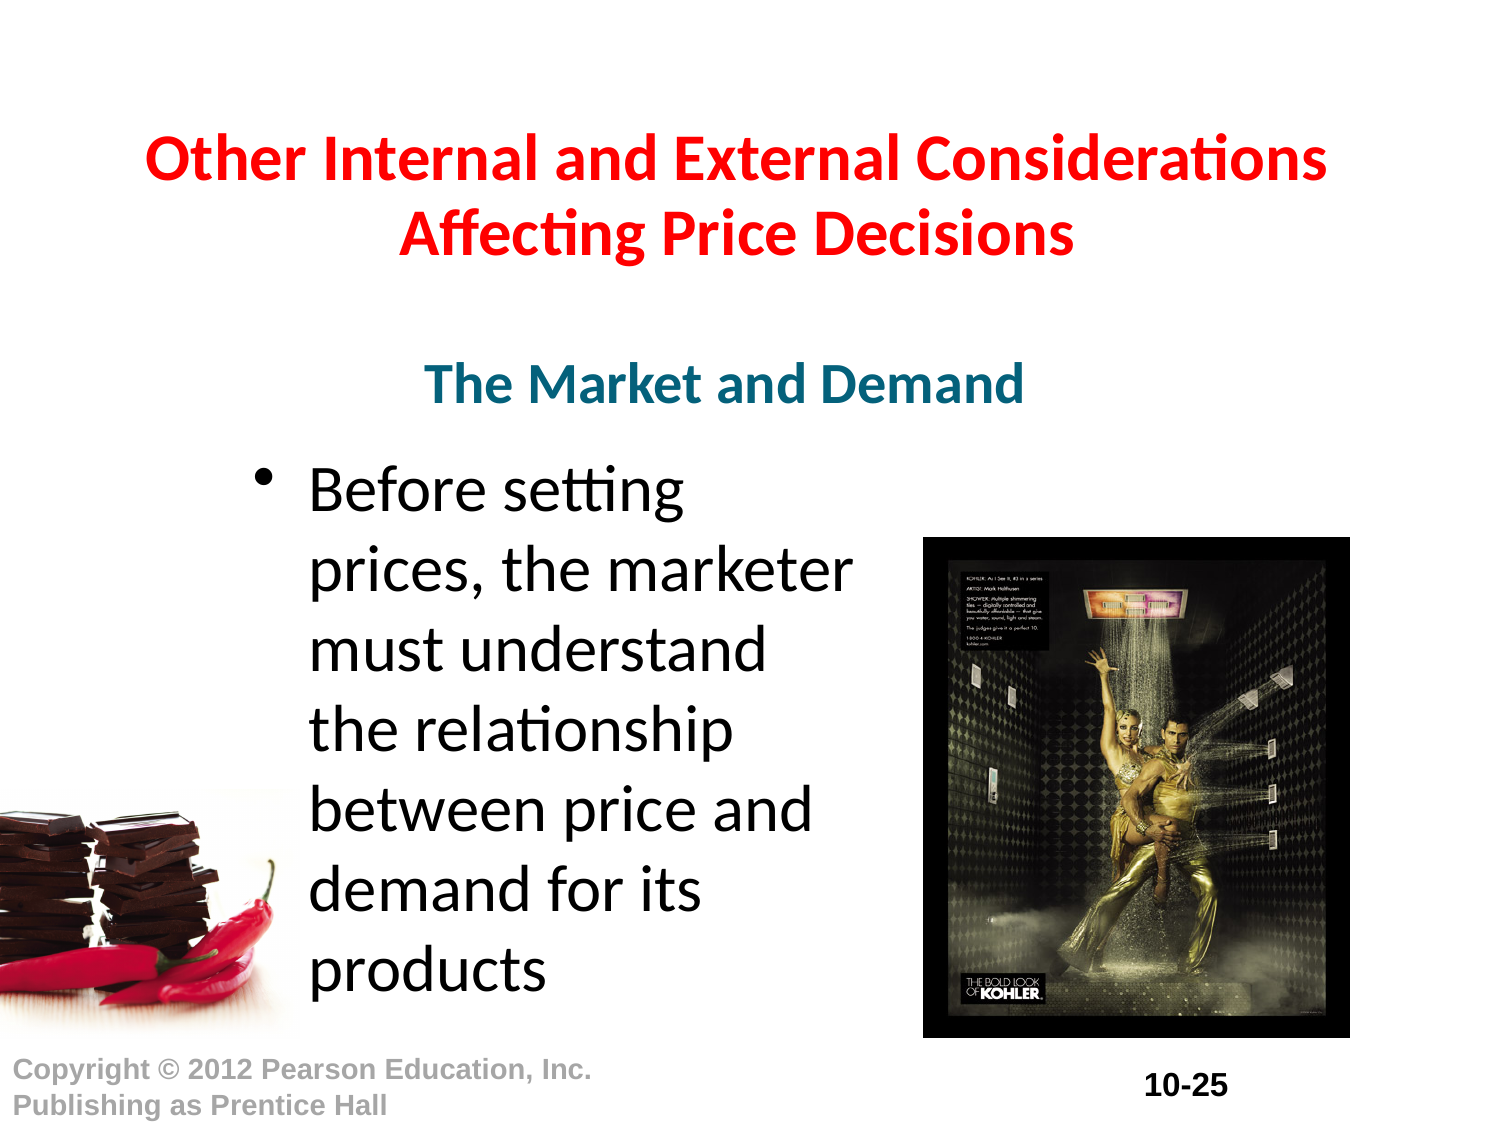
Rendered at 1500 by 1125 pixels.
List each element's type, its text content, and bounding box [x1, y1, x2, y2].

title Other Internal and External Considerations Affecting Price Decisions [99, 112, 1376, 276]
list Before setting prices, the marketer must understand the relationship between price and demand for its products [237, 463, 876, 776]
list The Market and Demand [137, 337, 1313, 463]
picture [0, 789, 300, 1039]
picture [923, 537, 1350, 1038]
